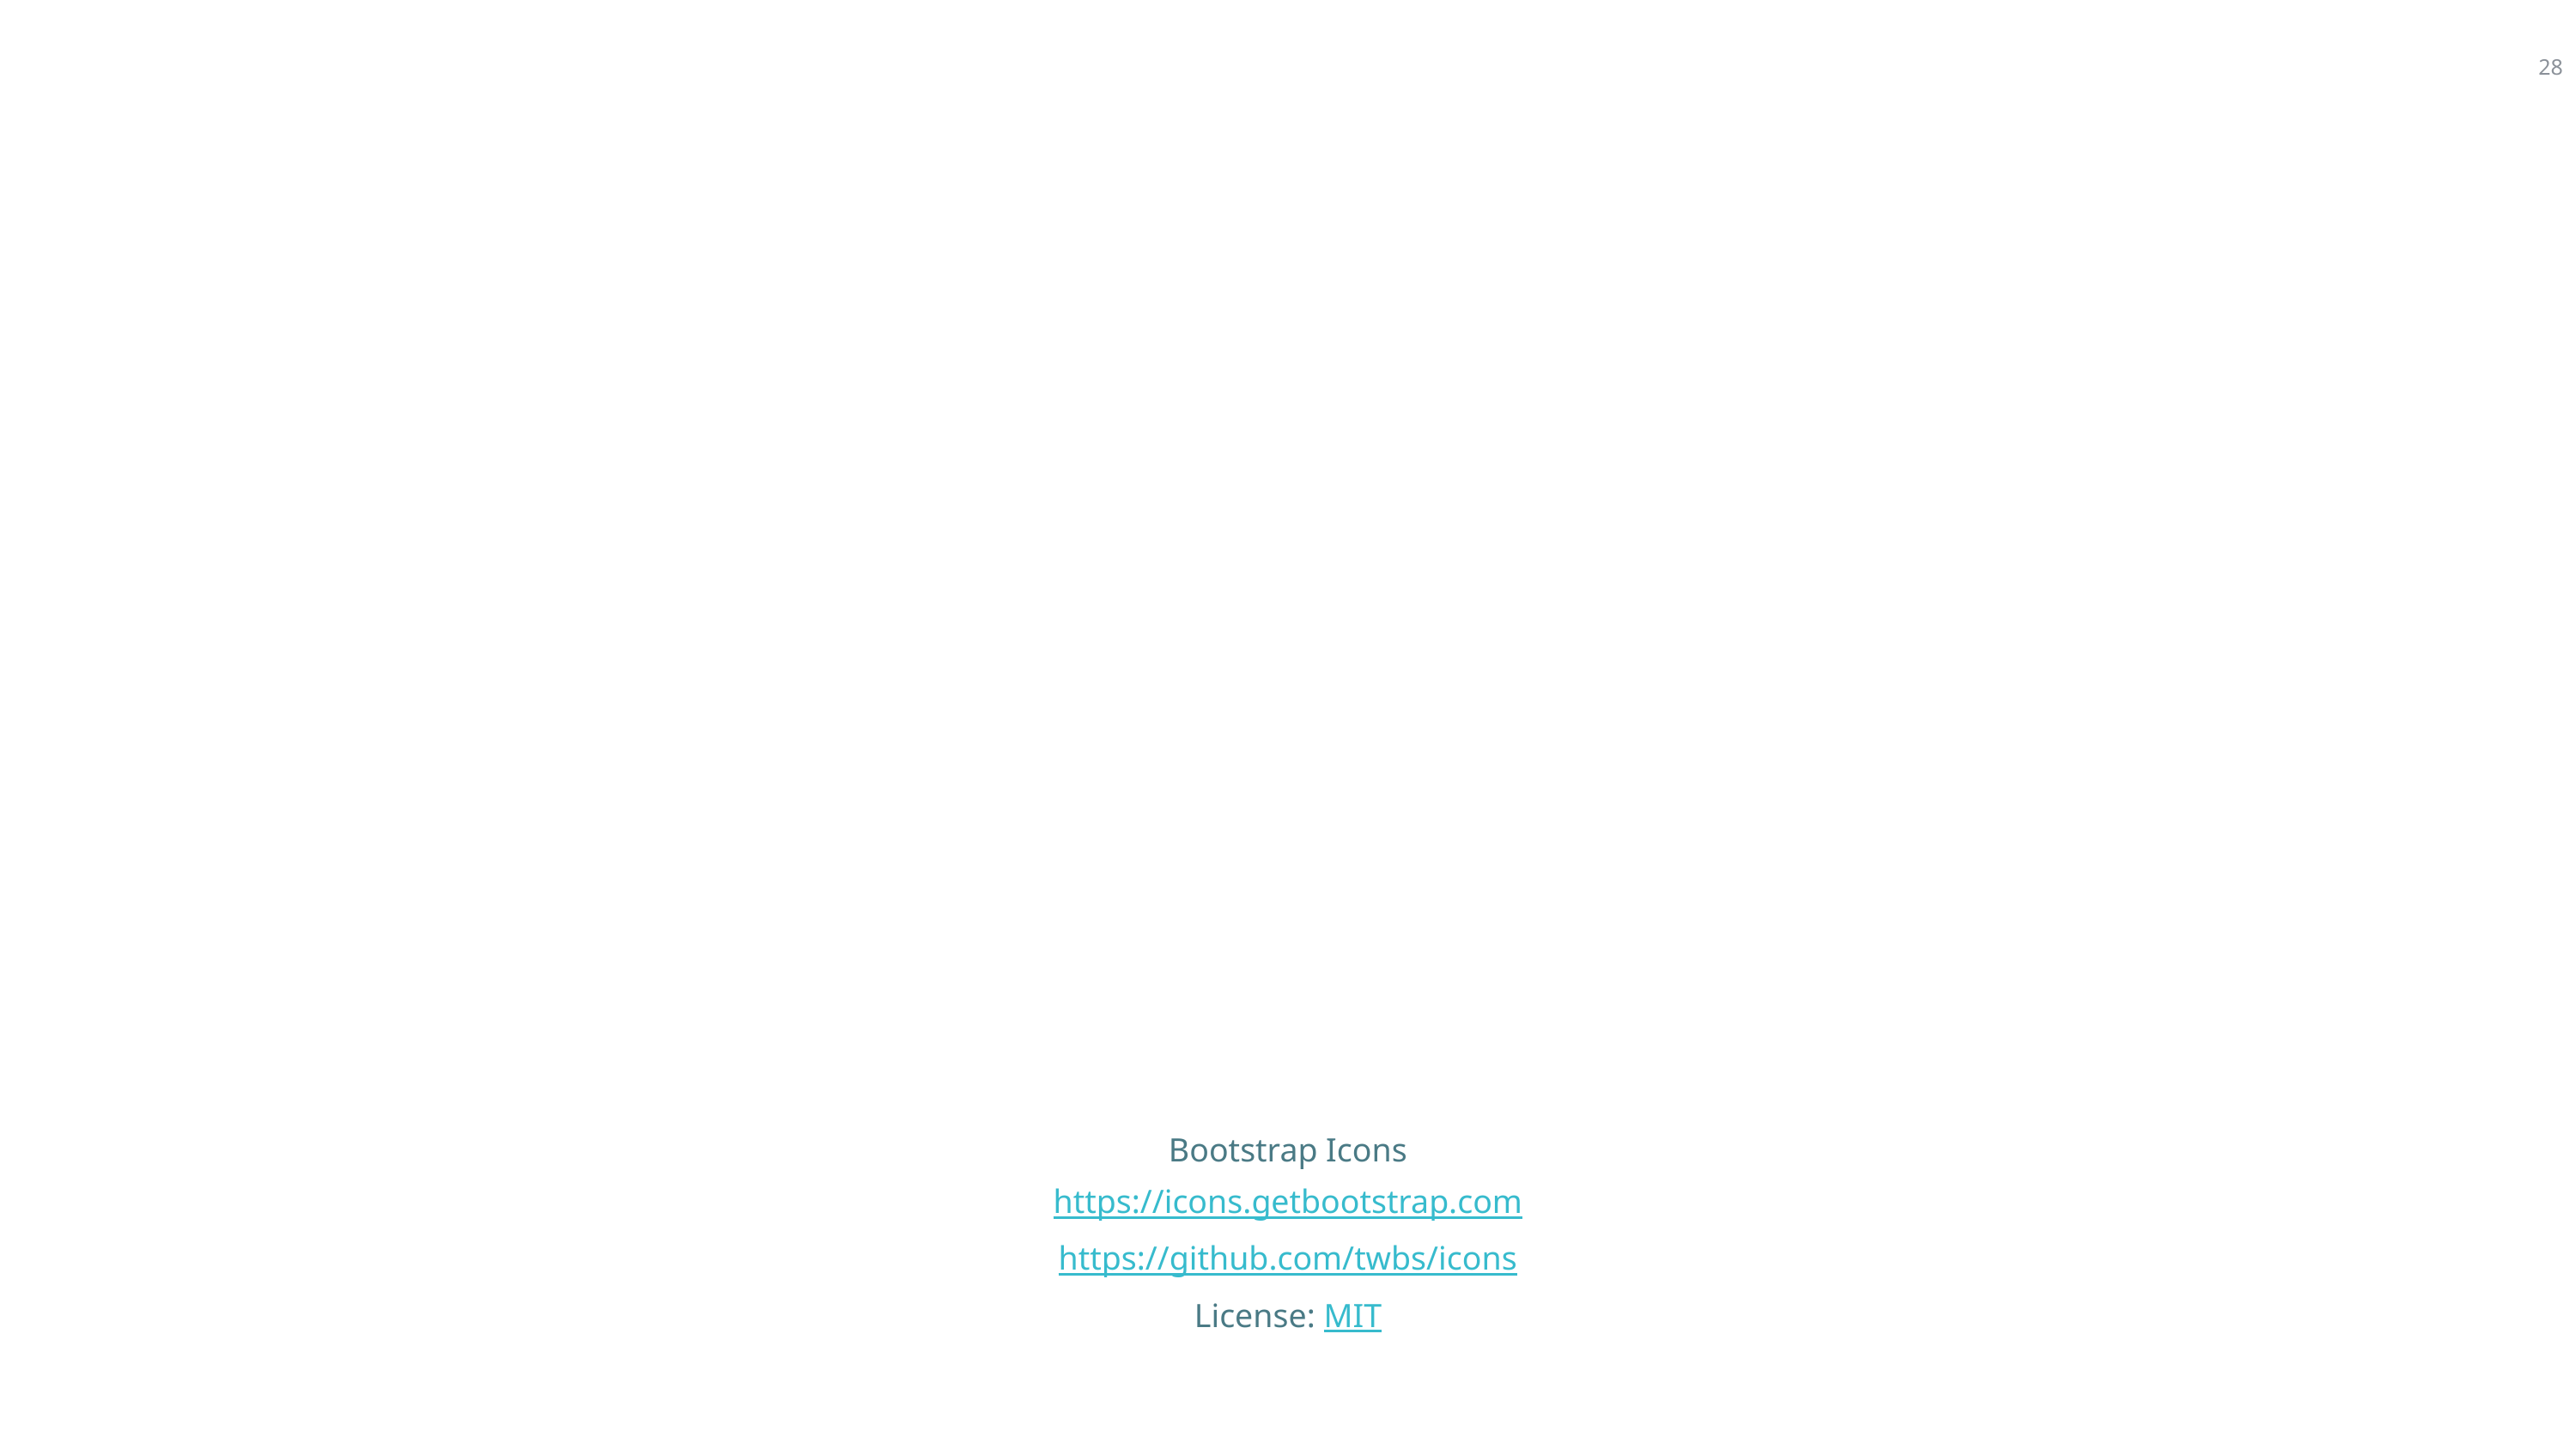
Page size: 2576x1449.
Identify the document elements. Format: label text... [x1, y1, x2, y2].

list Bootstrap Icons https://icons.getbootstrap.com https://github.com/twbs/icons License: MIT [187, 1067, 2389, 1352]
slide_number 28 [2490, 35, 2576, 100]
